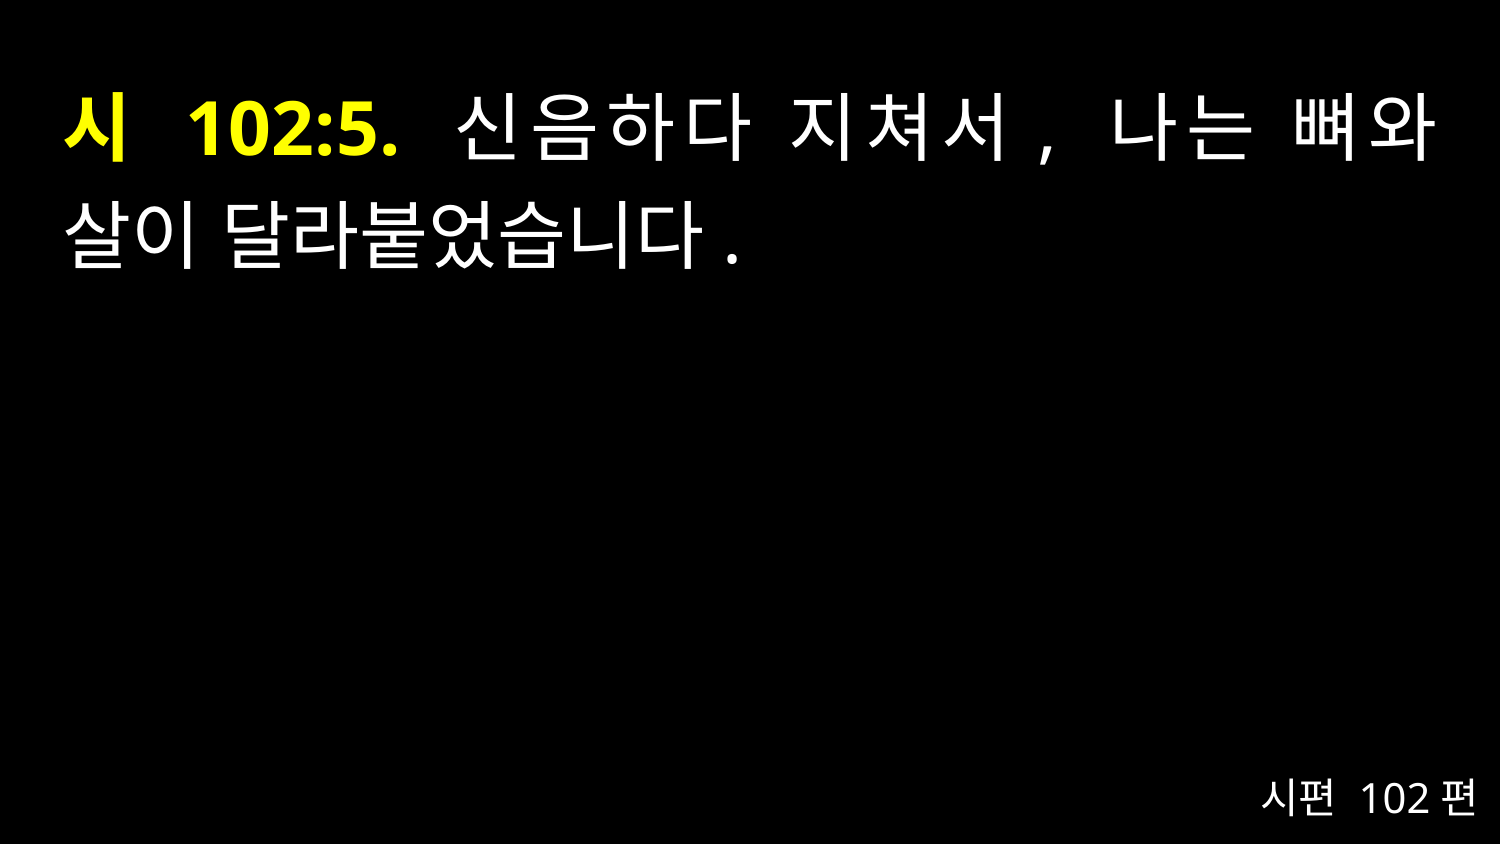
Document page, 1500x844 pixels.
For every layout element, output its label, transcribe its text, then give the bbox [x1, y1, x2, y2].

title 시 102:5. 신음하다 지쳐서, 나는 뼈와 살이 달라붙었습니다. [0, 0, 1500, 844]
subtitle 시편 102편 [916, 770, 1500, 844]
